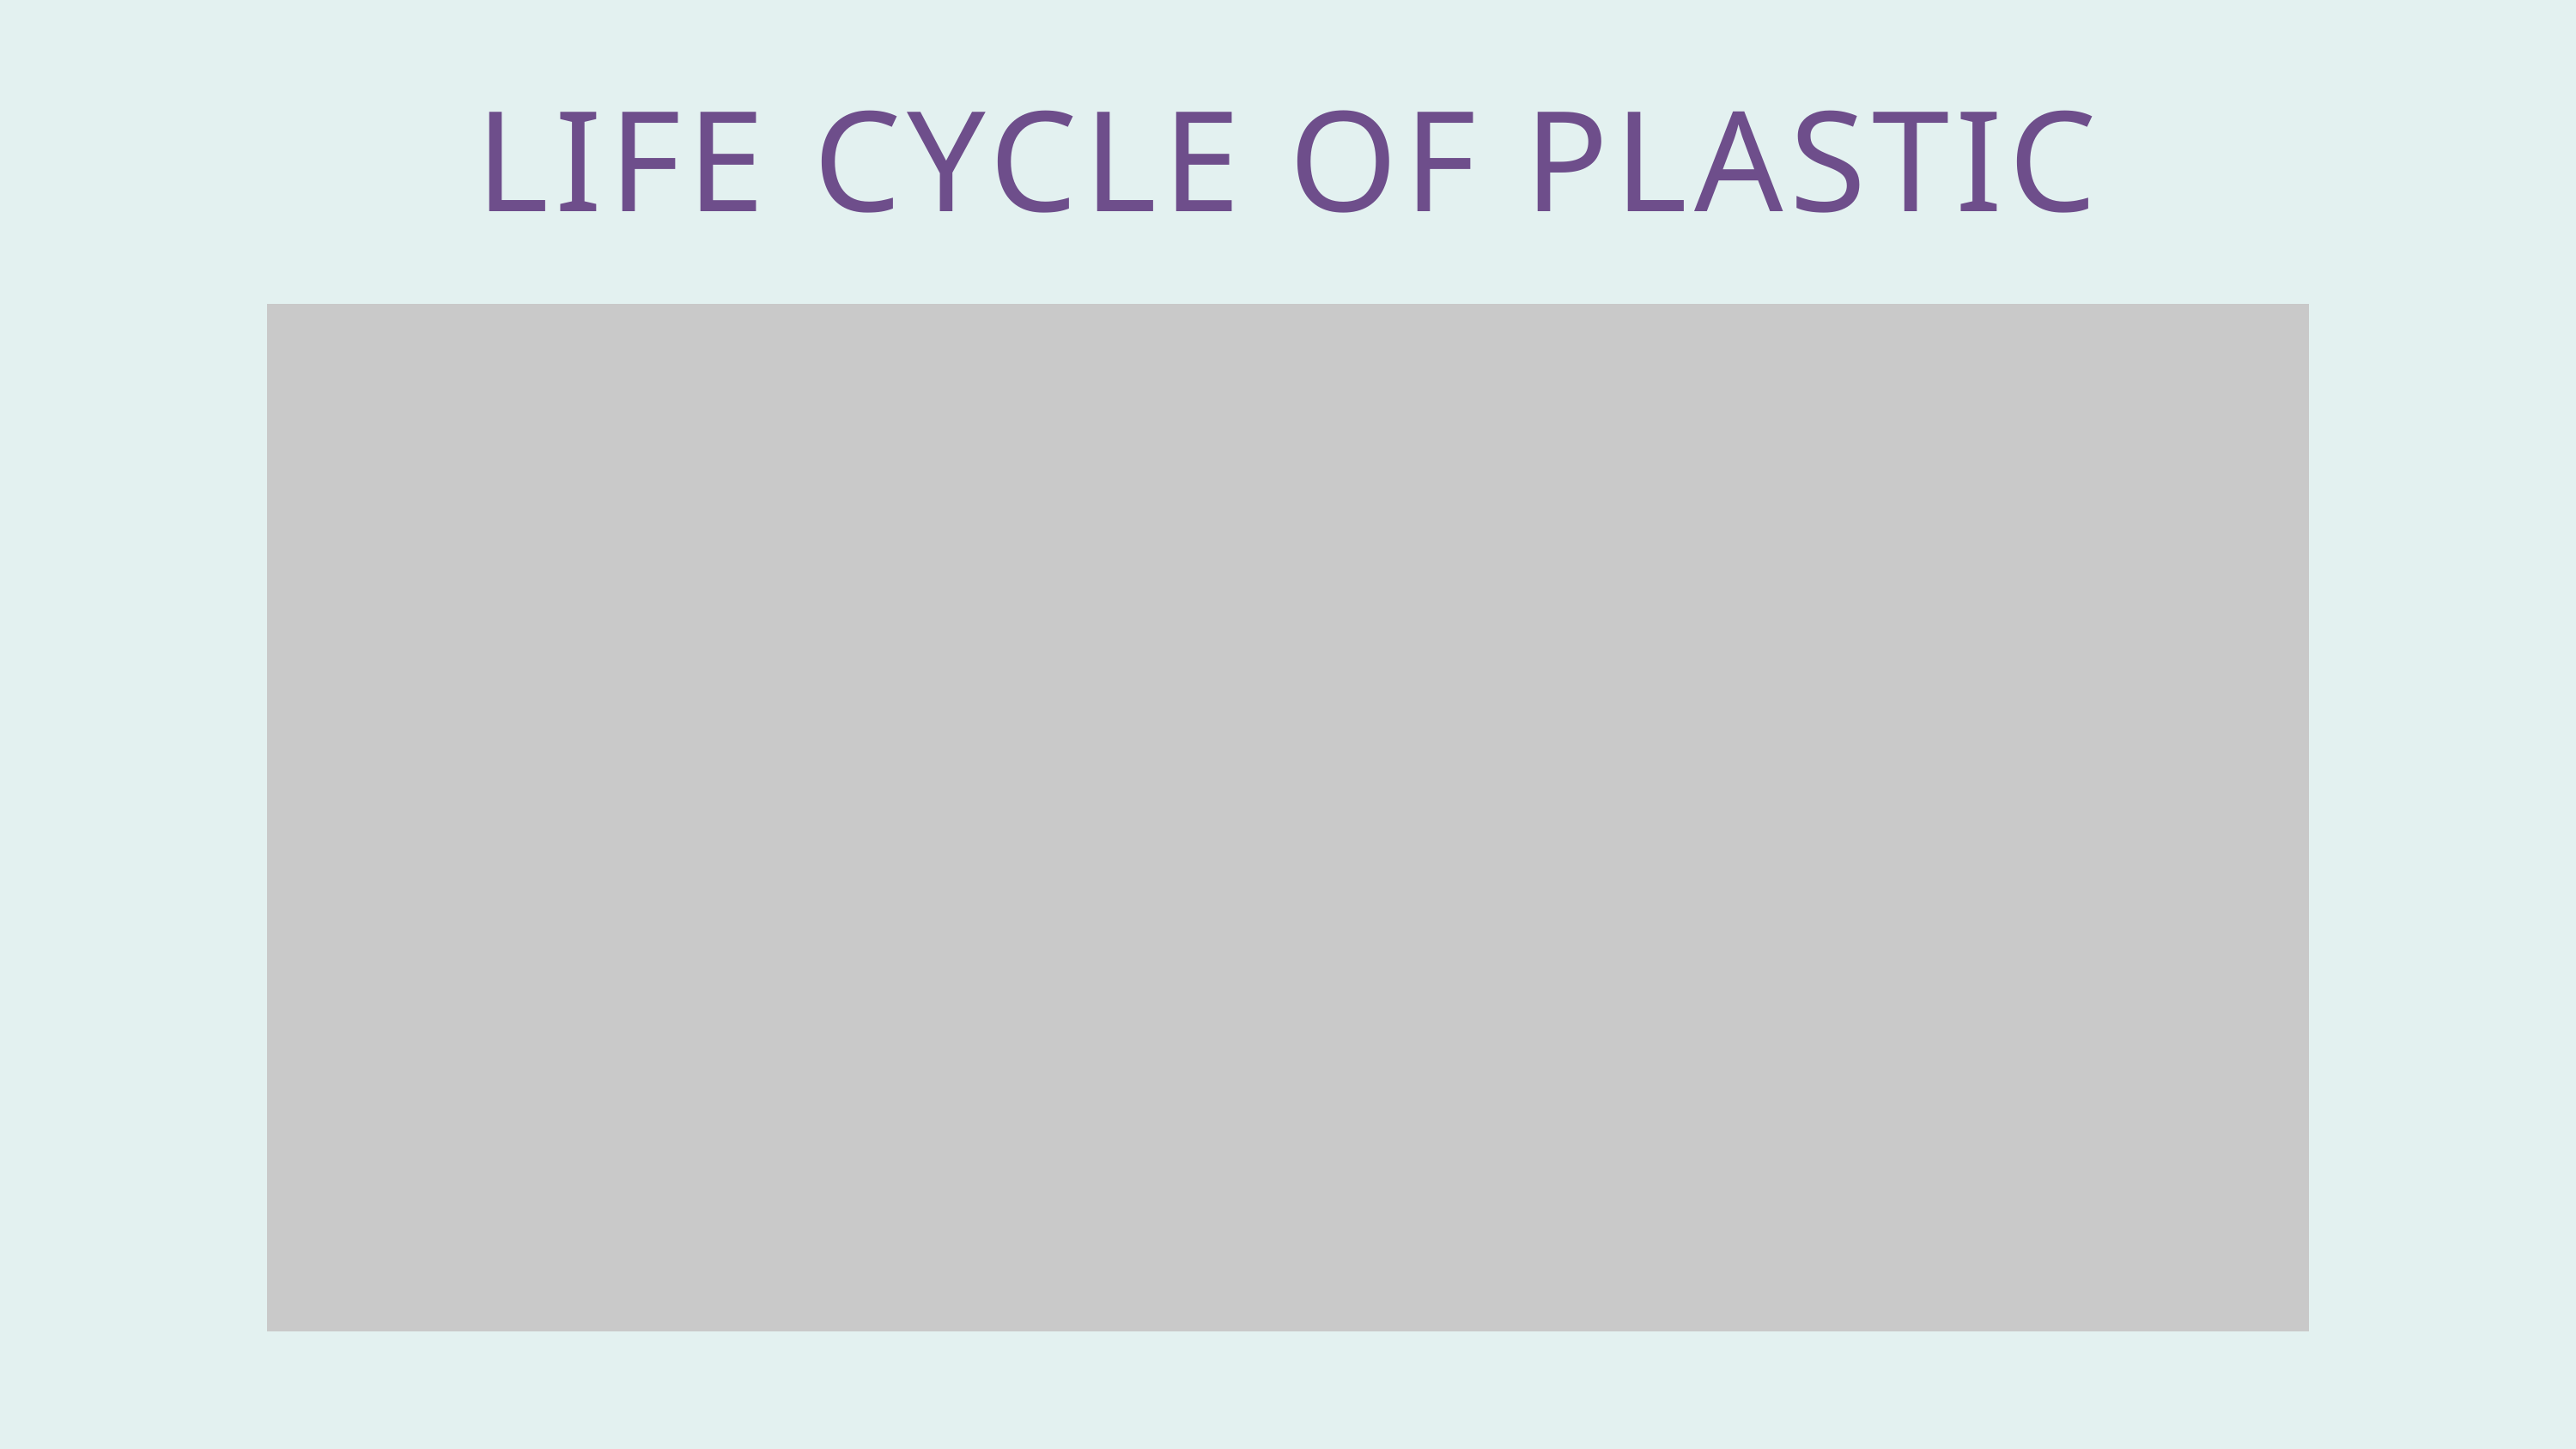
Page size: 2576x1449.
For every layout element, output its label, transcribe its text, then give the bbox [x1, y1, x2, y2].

text_box LIFE CYCLE OF PLASTIC [72, 105, 2504, 240]
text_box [266, 303, 2310, 1332]
